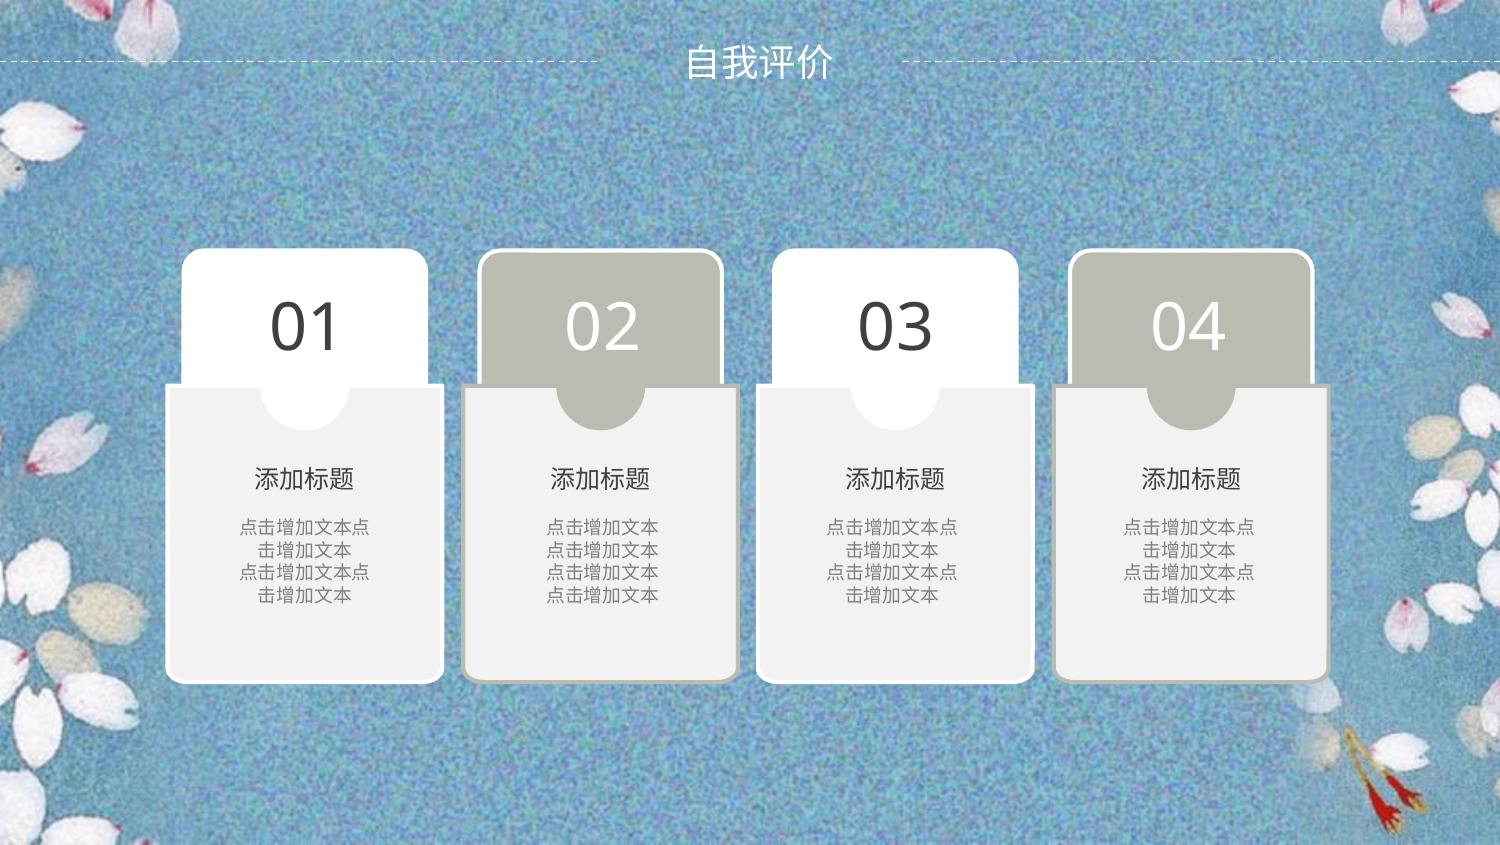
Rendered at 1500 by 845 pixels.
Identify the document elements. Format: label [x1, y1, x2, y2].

text_box [167, 250, 443, 683]
text_box [1053, 250, 1329, 683]
text_box [463, 250, 739, 683]
picture [0, 0, 1500, 845]
text_box [757, 250, 1033, 683]
